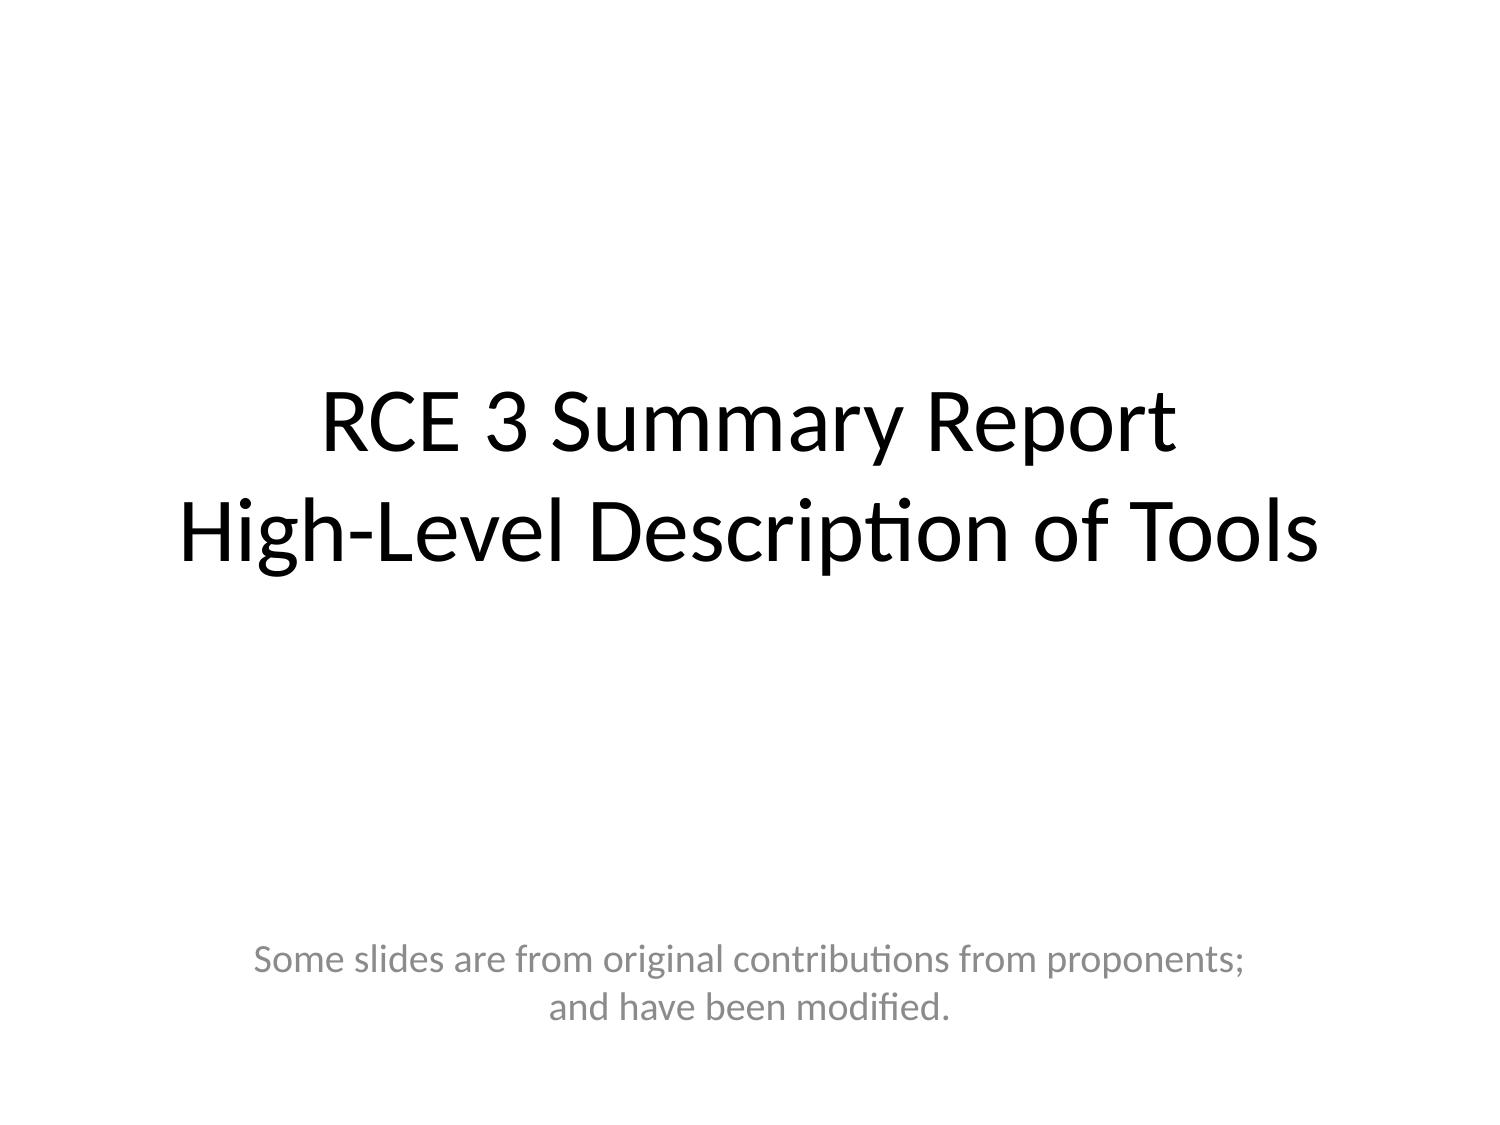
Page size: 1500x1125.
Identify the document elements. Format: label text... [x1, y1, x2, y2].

title RCE 3 Summary Report High-Level Description of Tools [112, 349, 1388, 591]
subtitle Some slides are from original contributions from proponents; and have been modified. [225, 924, 1275, 1038]
